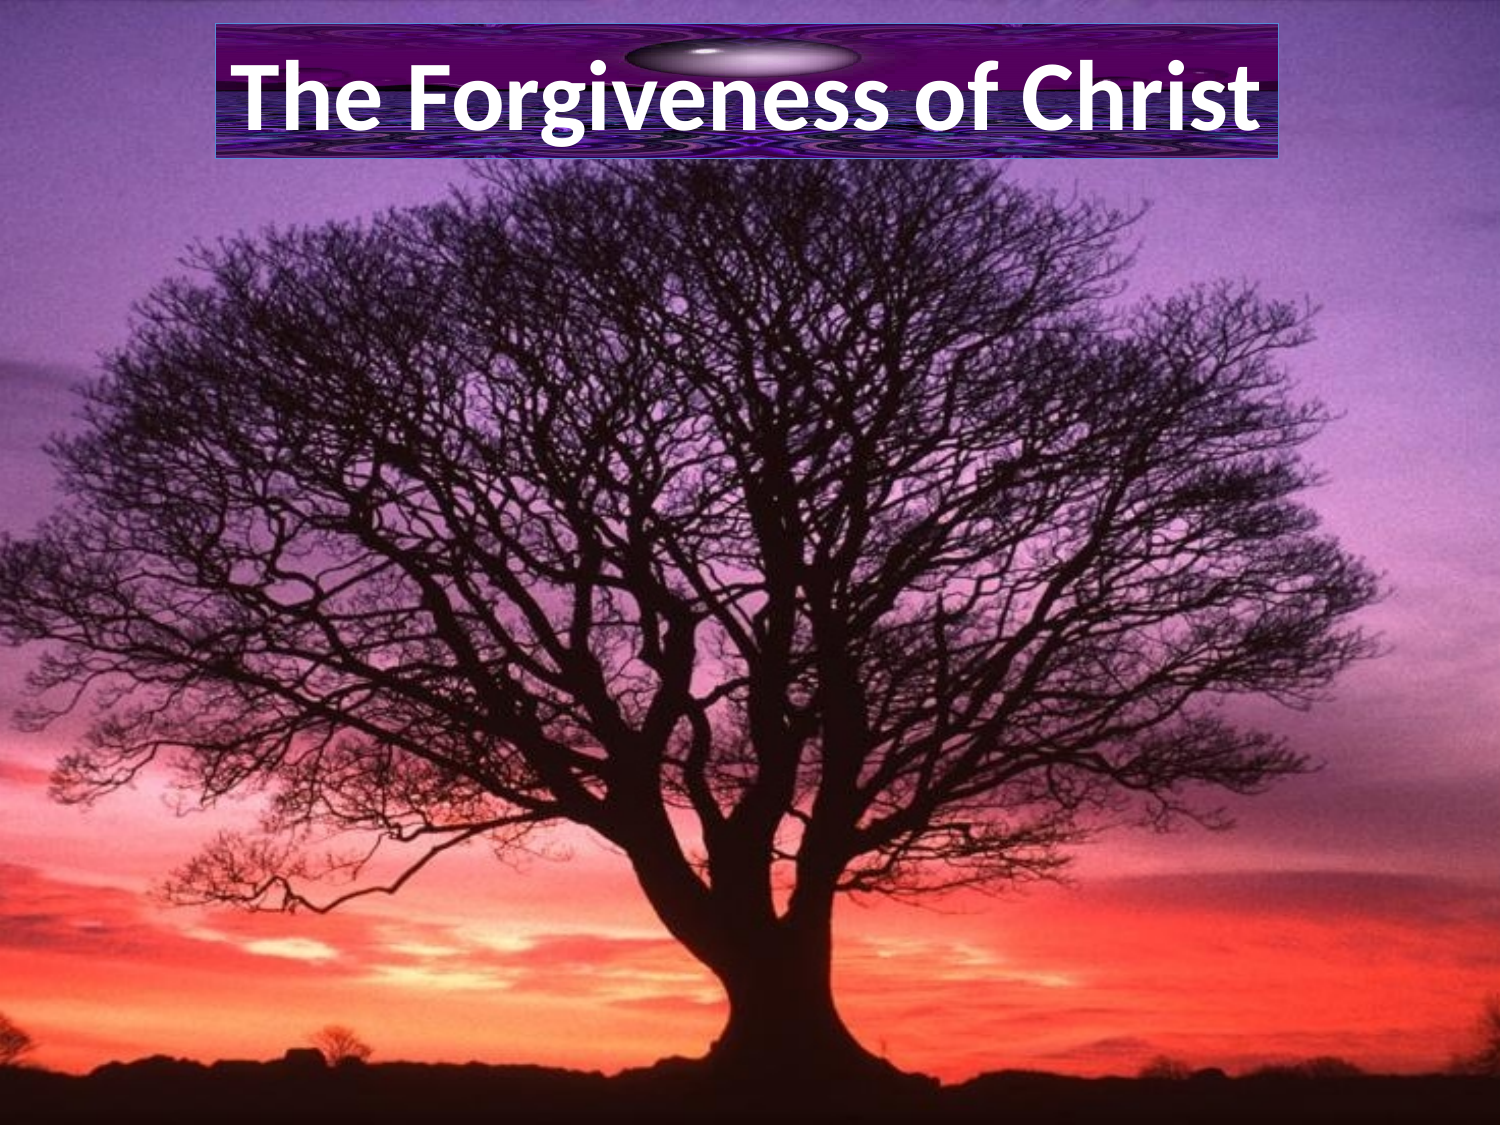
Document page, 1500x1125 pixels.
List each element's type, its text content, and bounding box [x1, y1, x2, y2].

picture [0, 0, 1500, 1125]
text_box The Forgiveness of Christ [215, 23, 1279, 159]
